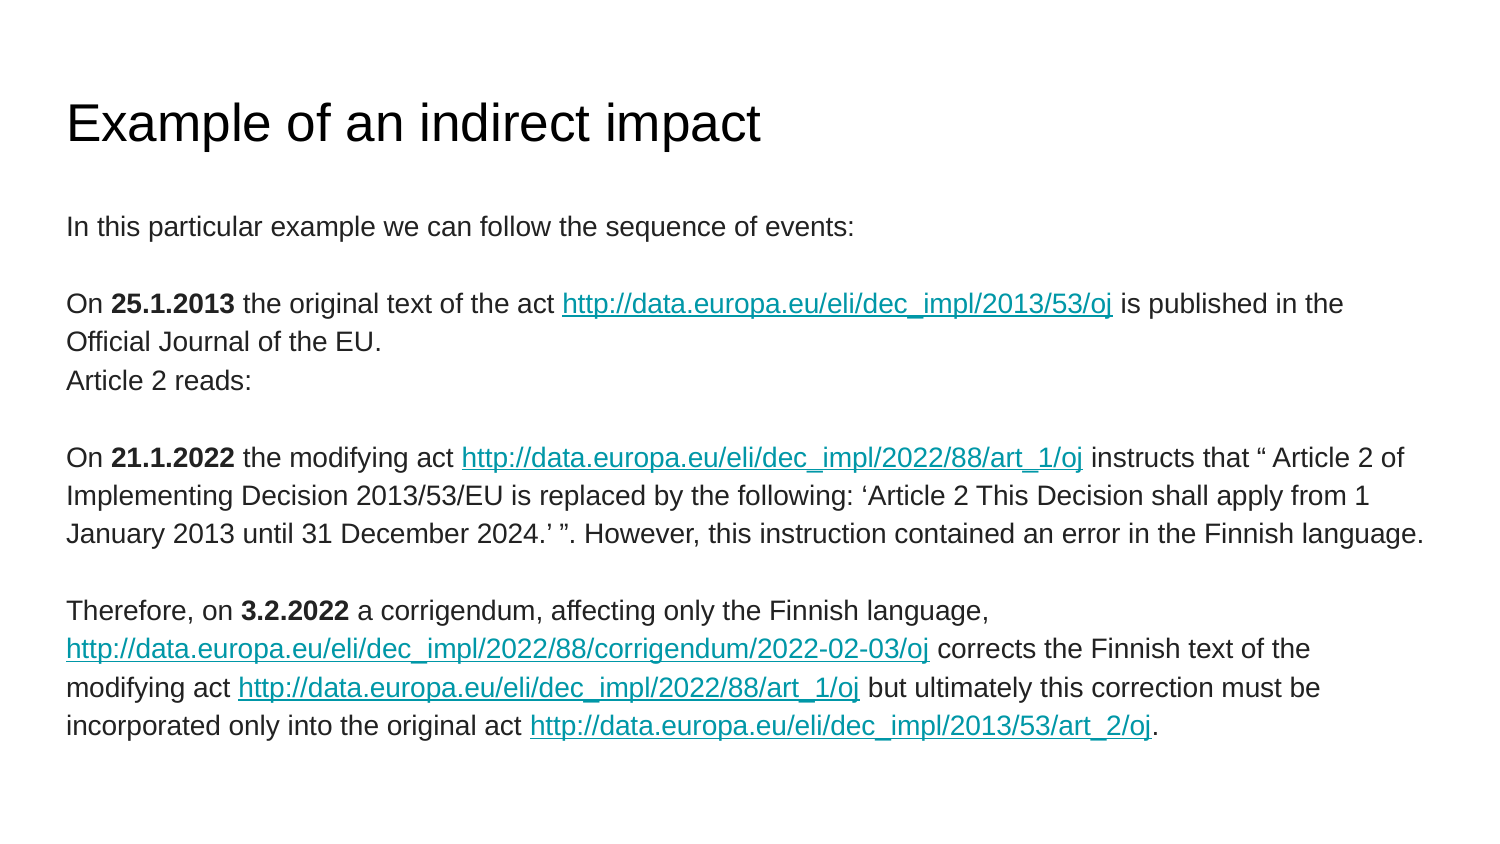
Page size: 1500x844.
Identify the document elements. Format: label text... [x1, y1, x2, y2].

list In this particular example we can follow the sequence of events: On 25.1.2013 the original text of the act http://data.europa.eu/eli/dec_impl/2013/53/oj is published in the Official Journal of the EU. Article 2 reads: On 21.1.2022 the modifying act http://data.europa.eu/eli/dec_impl/2022/88/art_1/oj instructs that “ Article 2 of Implementing Decision 2013/53/EU is replaced by the following: ‘Article 2 This Decision shall apply from 1 January 2013 until 31 December 2024.’ ”. However, this instruction contained an error in the Finnish language. Therefore, on 3.2.2022 a corrigendum, affecting only the Finnish language, http://data.europa.eu/eli/dec_impl/2022/88/corrigendum/2022-02-03/oj corrects the Finnish text of the modifying act http://data.europa.eu/eli/dec_impl/2022/88/art_1/oj but ultimately this correction must be incorporated only into the original act http://data.europa.eu/eli/dec_impl/2013/53/art_2/oj. [51, 189, 1449, 750]
title Example of an indirect impact [51, 72, 1449, 167]
